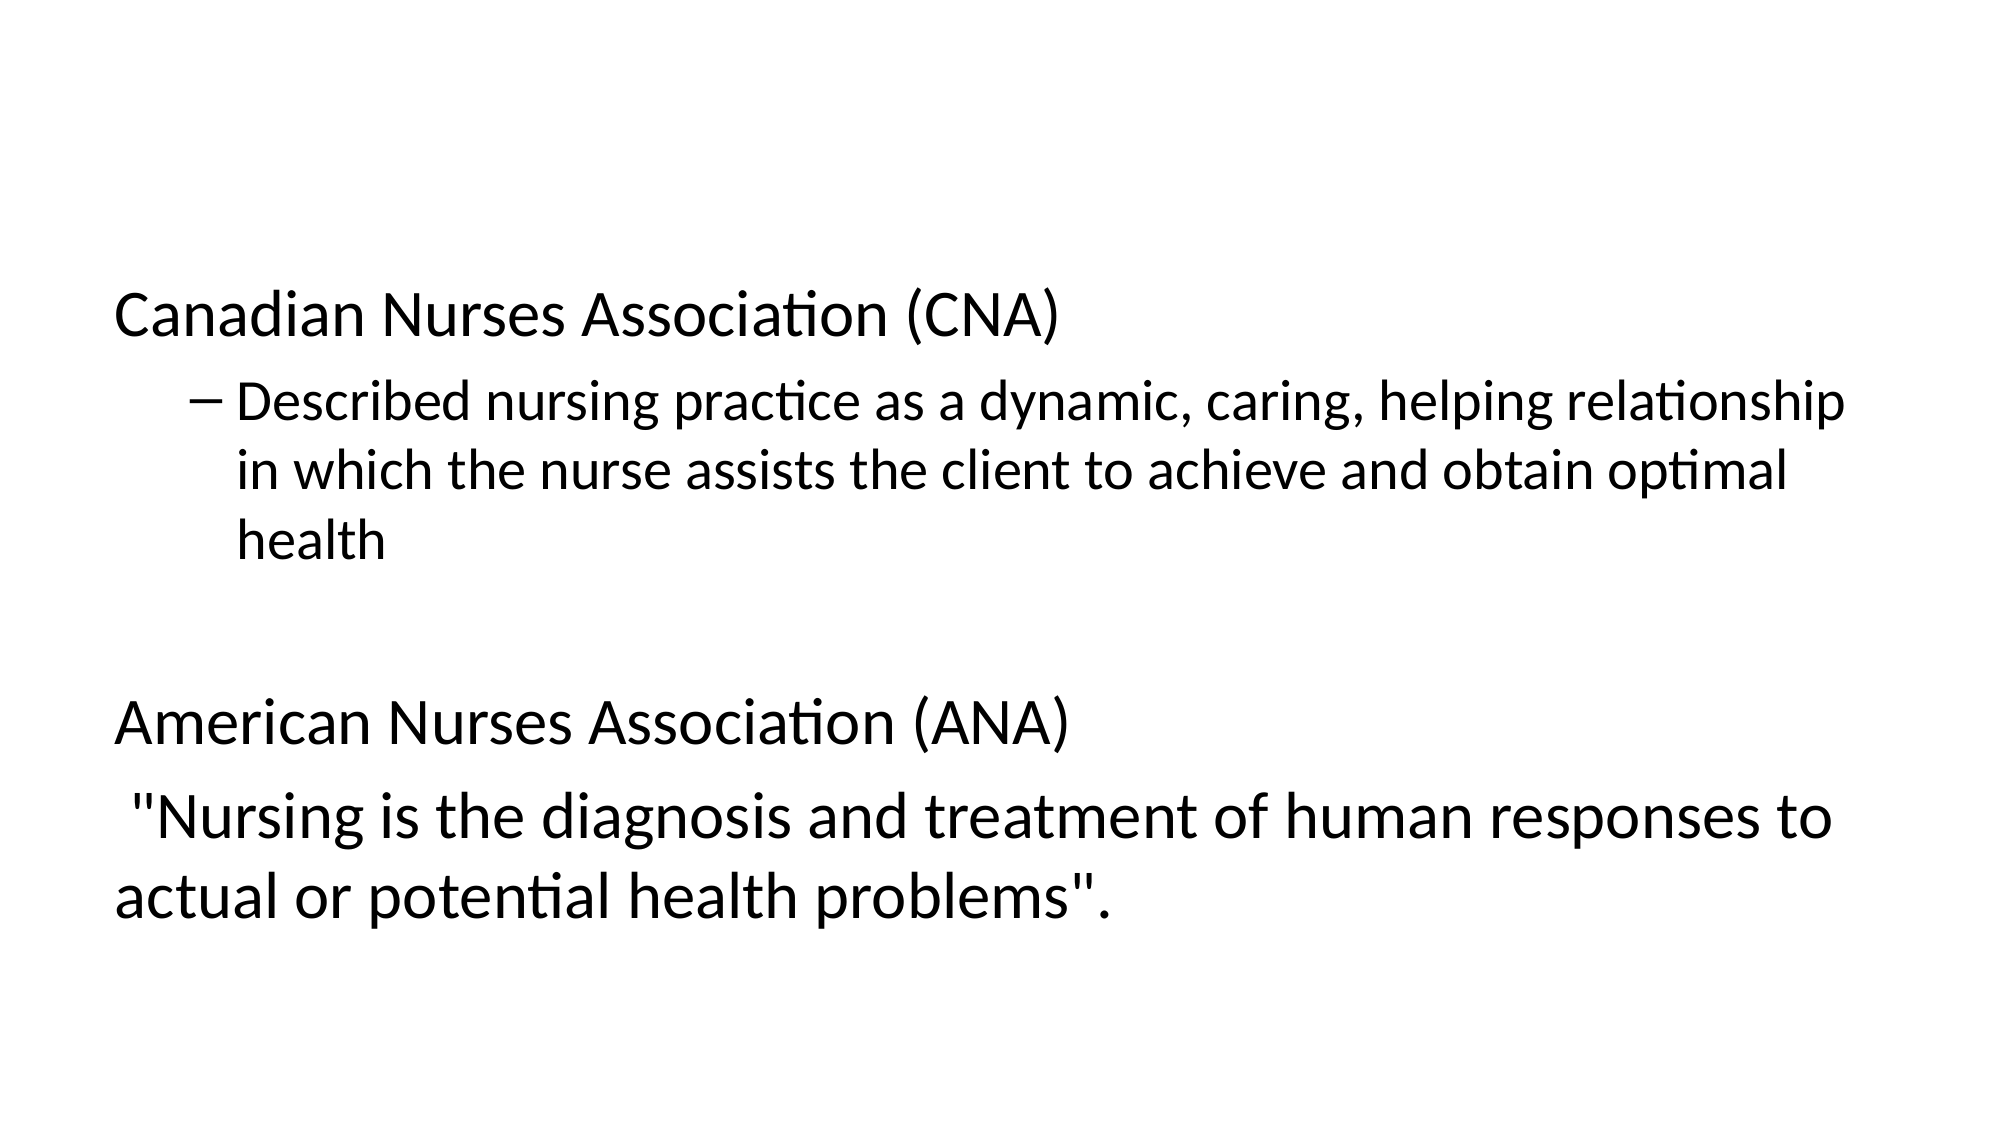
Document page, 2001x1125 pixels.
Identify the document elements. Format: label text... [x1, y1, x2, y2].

list Canadian Nurses Association (CNA) Described nursing practice as a dynamic, caring, helping relationship in which the nurse assists the client to achieve and obtain optimal health American Nurses Association (ANA) "Nursing is the diagnosis and treatment of human responses to actual or potential health problems". [99, 262, 1900, 1005]
